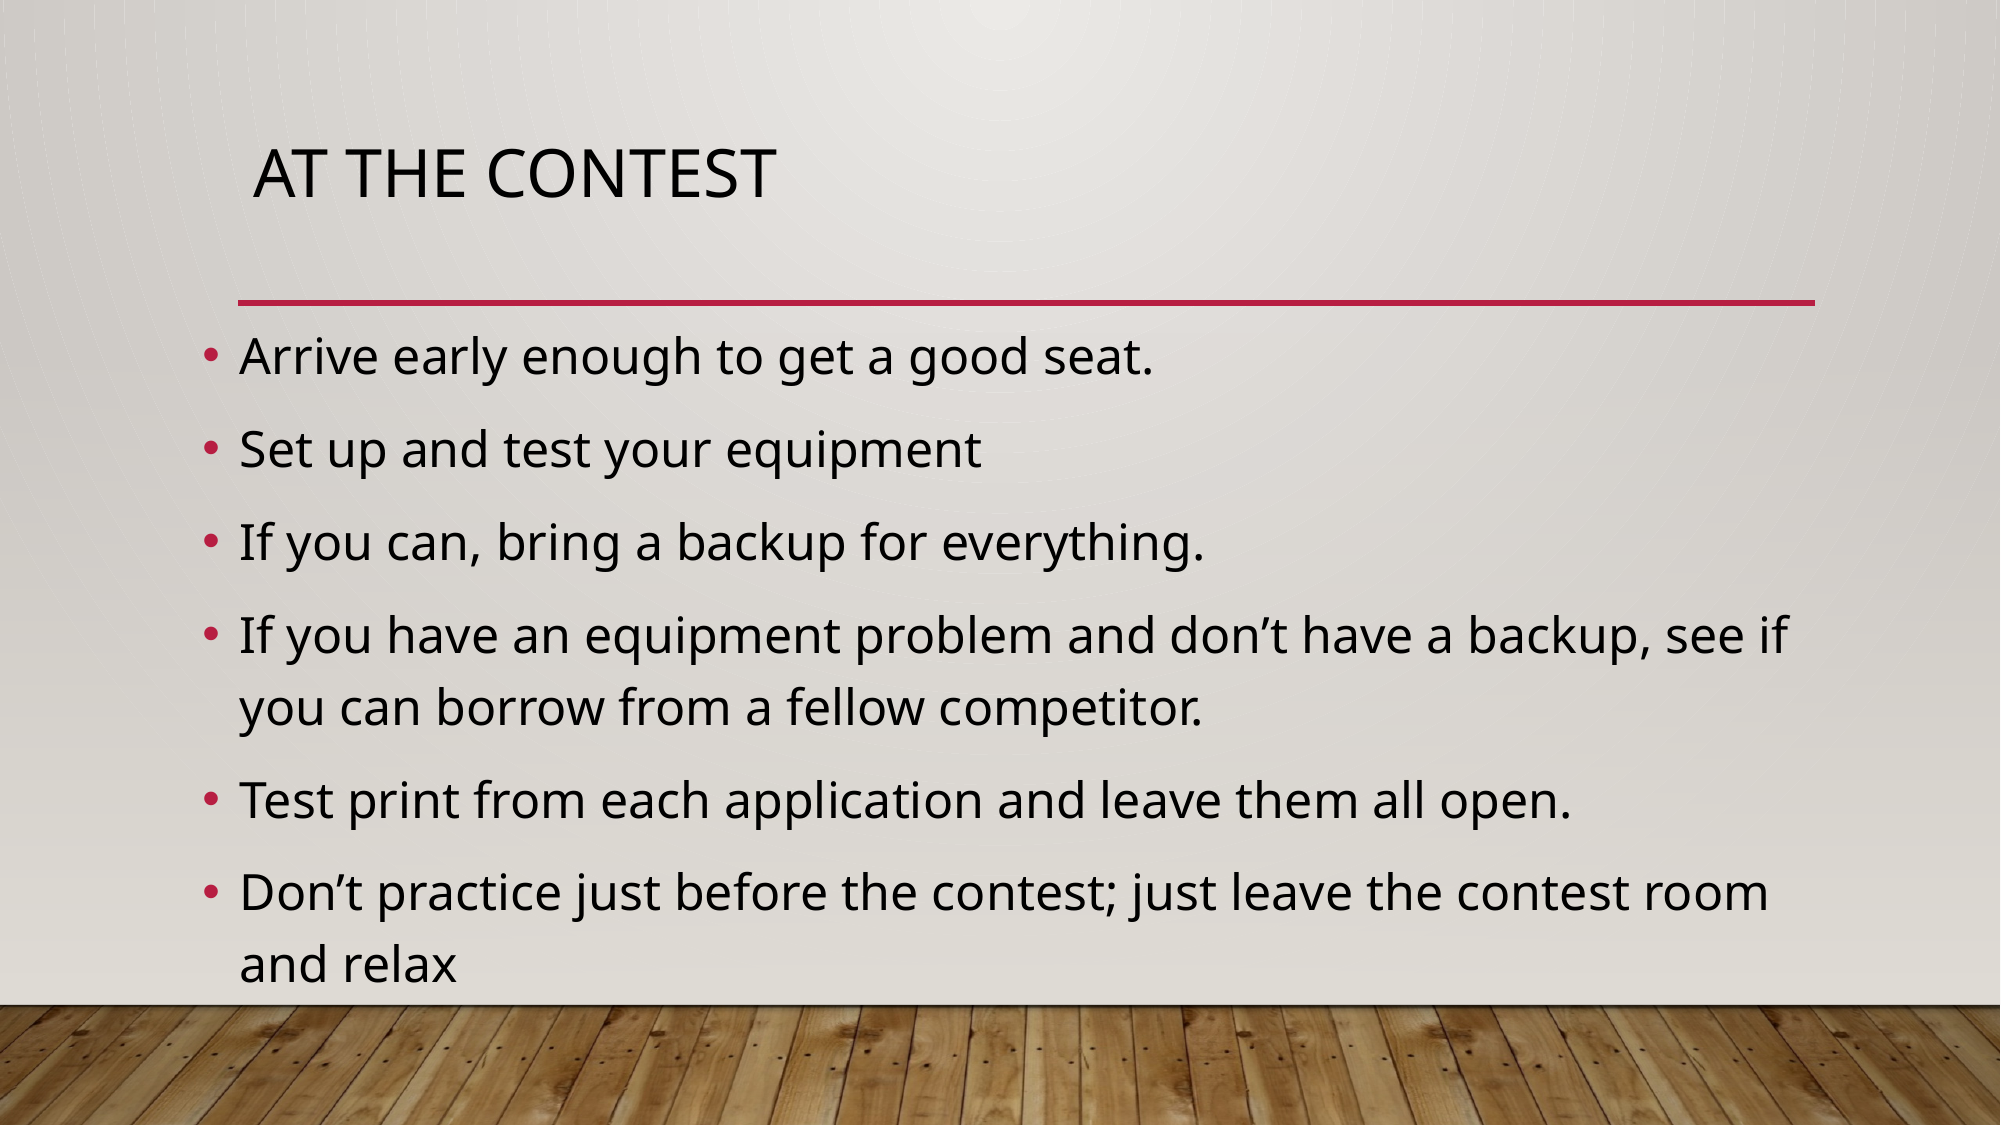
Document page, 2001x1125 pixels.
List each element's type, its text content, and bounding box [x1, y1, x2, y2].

list Arrive early enough to get a good seat. Set up and test your equipment If you can, bring a backup for everything. If you have an equipment problem and don’t have a backup, see if you can borrow from a fellow competitor. Test print from each application and leave them all open. Don’t practice just before the contest; just leave the contest room and relax [187, 305, 1813, 1067]
picture [0, 1005, 2000, 1125]
title At The contest [238, 131, 1814, 305]
